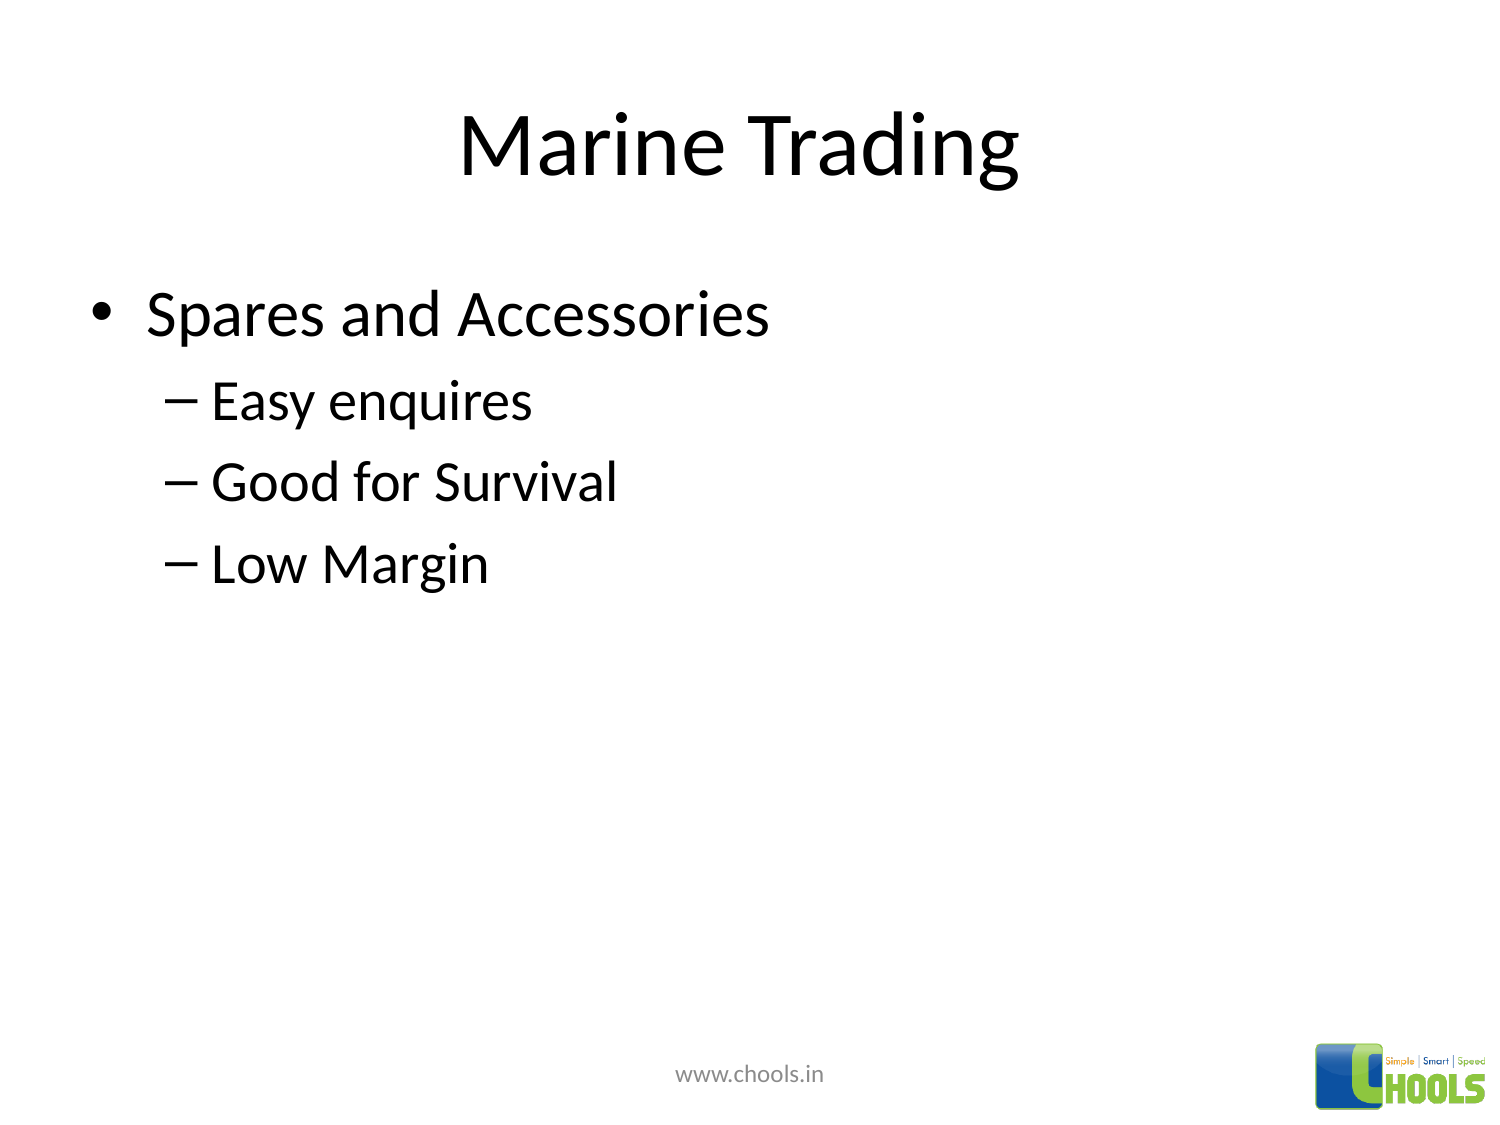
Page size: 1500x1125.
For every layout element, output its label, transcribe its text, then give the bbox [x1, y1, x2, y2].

list Spares and Accessories Easy enquires Good for Survival Low Margin [75, 262, 1425, 1005]
title Marine Trading [75, 45, 1425, 233]
picture [1299, 1032, 1500, 1125]
footer www.chools.in [512, 1042, 988, 1103]
